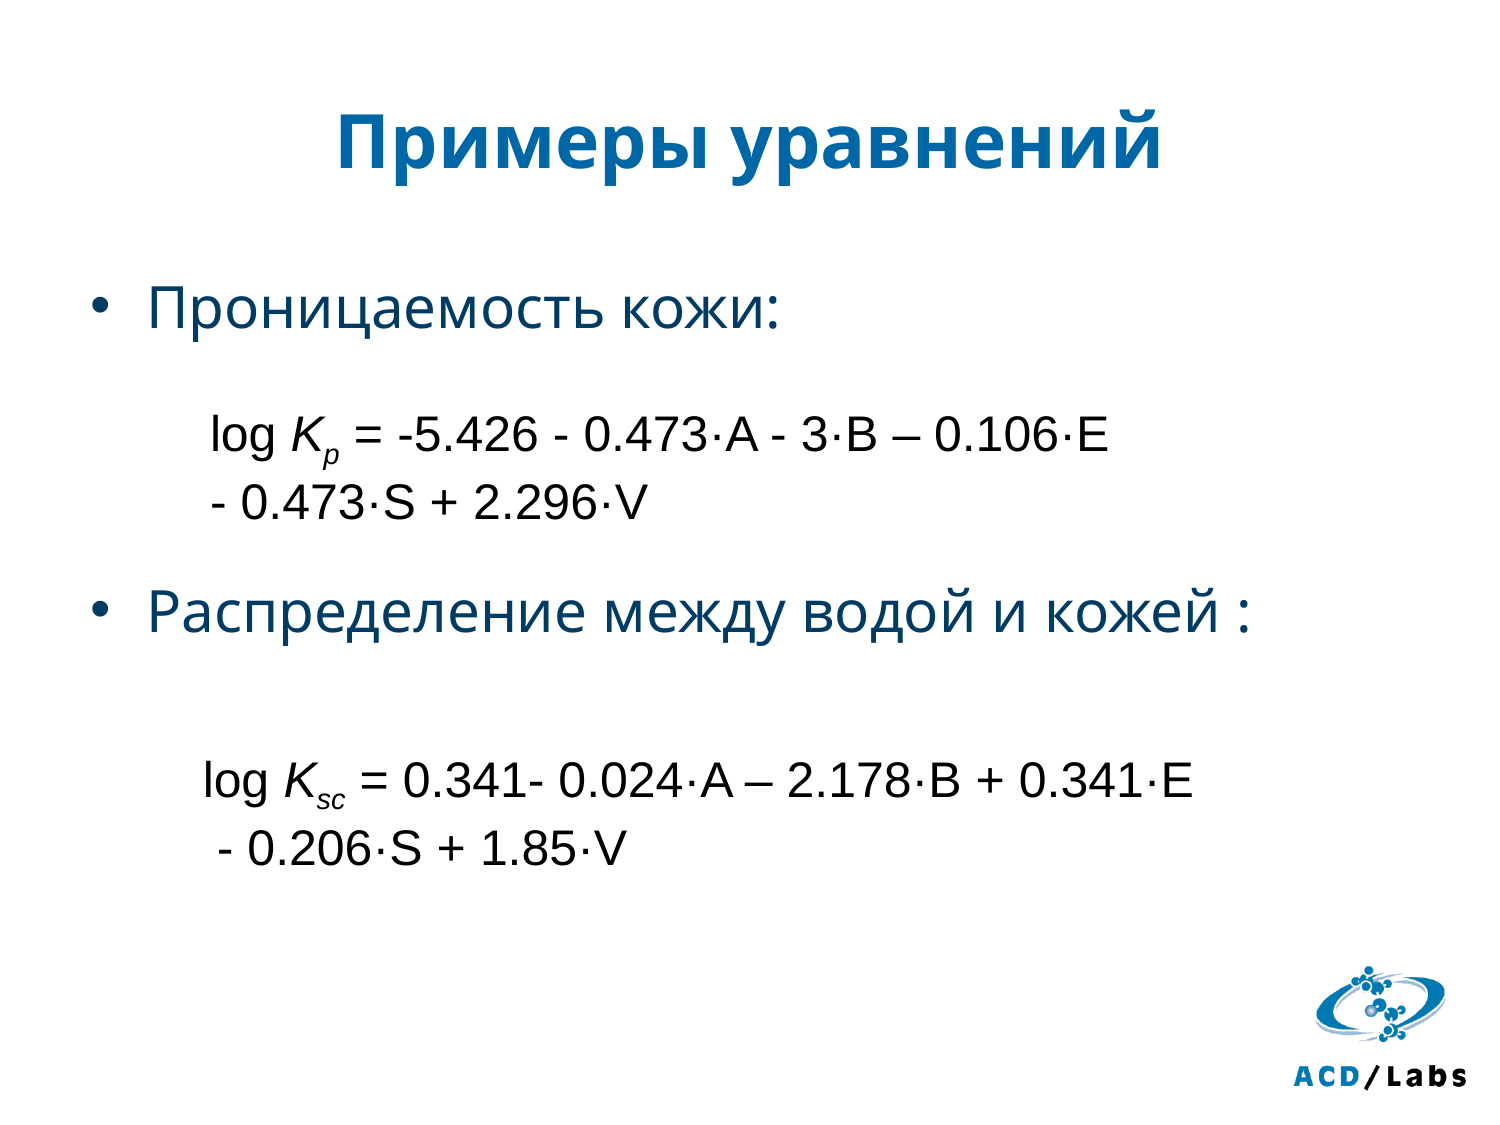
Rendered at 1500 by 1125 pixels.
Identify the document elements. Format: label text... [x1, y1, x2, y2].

title Примеры уравнений [74, 44, 1426, 233]
text_box log Ksc = 0.341- 0.024·A – 2.178·B + 0.341·E - 0.206·S + 1.85·V [188, 739, 1209, 883]
text_box log Kp = -5.426 - 0.473·A - 3·B – 0.106·E - 0.473·S + 2.296·V [195, 394, 1139, 678]
picture [1293, 964, 1471, 1101]
list Проницаемость кожи: Распределение между водой и кожей : [74, 262, 1426, 1006]
picture [1385, 1006, 1397, 1012]
